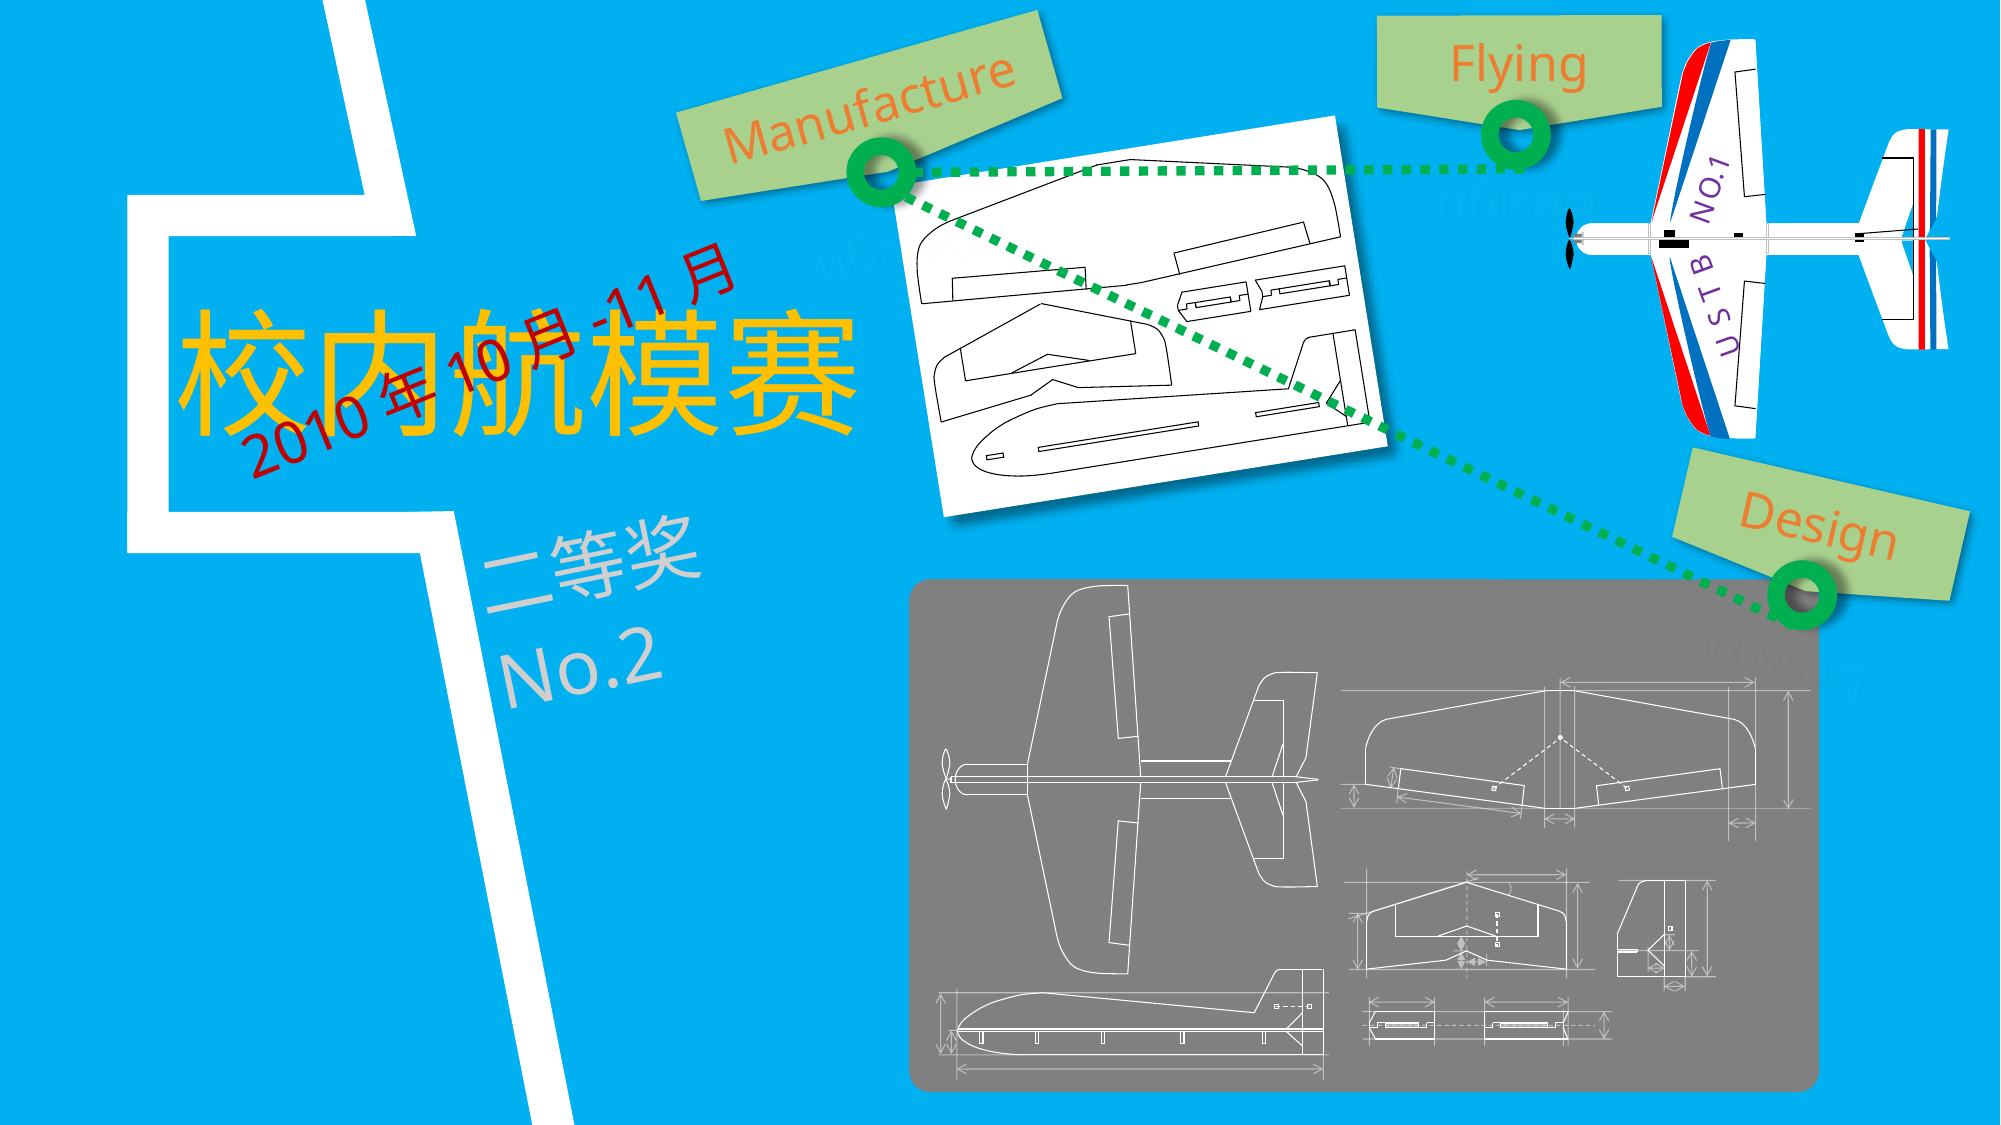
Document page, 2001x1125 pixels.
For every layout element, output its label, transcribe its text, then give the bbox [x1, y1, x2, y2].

text_box 校内航模赛 [170, 280, 570, 460]
text_box 校内航模赛 [357, 302, 877, 460]
text_box 二等奖 [453, 487, 724, 635]
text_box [1359, 17, 1677, 197]
text_box C [170, 194, 372, 237]
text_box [1340, 677, 1811, 1047]
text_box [905, 197, 1768, 596]
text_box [1565, 35, 1950, 444]
text_box C [410, 510, 576, 1125]
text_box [1644, 477, 1961, 718]
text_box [675, 61, 1093, 302]
text_box No.2 [473, 593, 686, 736]
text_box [938, 596, 1329, 1080]
text_box C [321, 0, 418, 238]
text_box C [126, 511, 441, 554]
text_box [1093, 173, 1307, 197]
text_box C [126, 194, 170, 511]
text_box 2010年10月-11月 [214, 238, 745, 504]
text_box [908, 596, 1821, 1094]
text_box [916, 142, 1482, 173]
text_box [1093, 91, 1307, 142]
